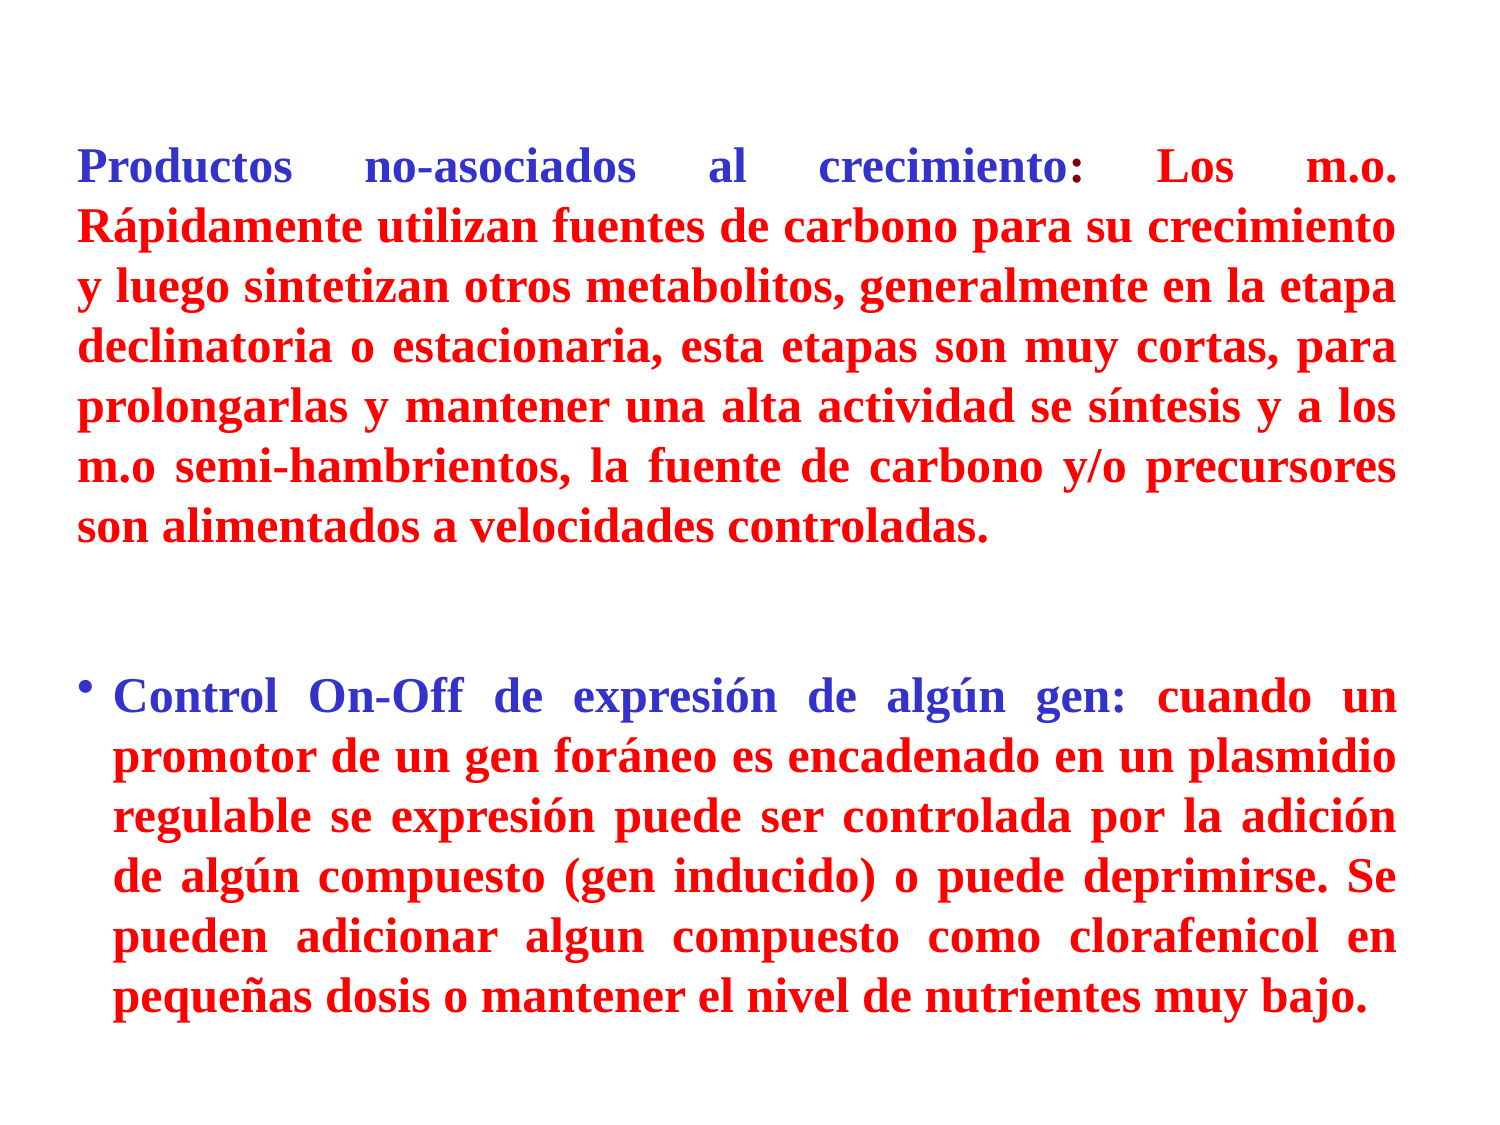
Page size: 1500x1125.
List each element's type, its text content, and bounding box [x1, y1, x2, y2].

text_box Productos no-asociados al crecimiento: Los m.o. Rápidamente utilizan fuentes de carbono para su crecimiento y luego sintetizan otros metabolitos, generalmente en la etapa declinatoria o estacionaria, esta etapas son muy cortas, para prolongarlas y mantener una alta actividad se síntesis y a los m.o semi-hambrientos, la fuente de carbono y/o precursores son alimentados a velocidades controladas. Control On-Off de expresión de algún gen: cuando un promotor de un gen foráneo es encadenado en un plasmidio regulable se expresión puede ser controlada por la adición de algún compuesto (gen inducido) o puede deprimirse. Se pueden adicionar algun compuesto como clorafenicol en pequeñas dosis o mantener el nivel de nutrientes muy bajo. [62, 125, 1413, 1115]
